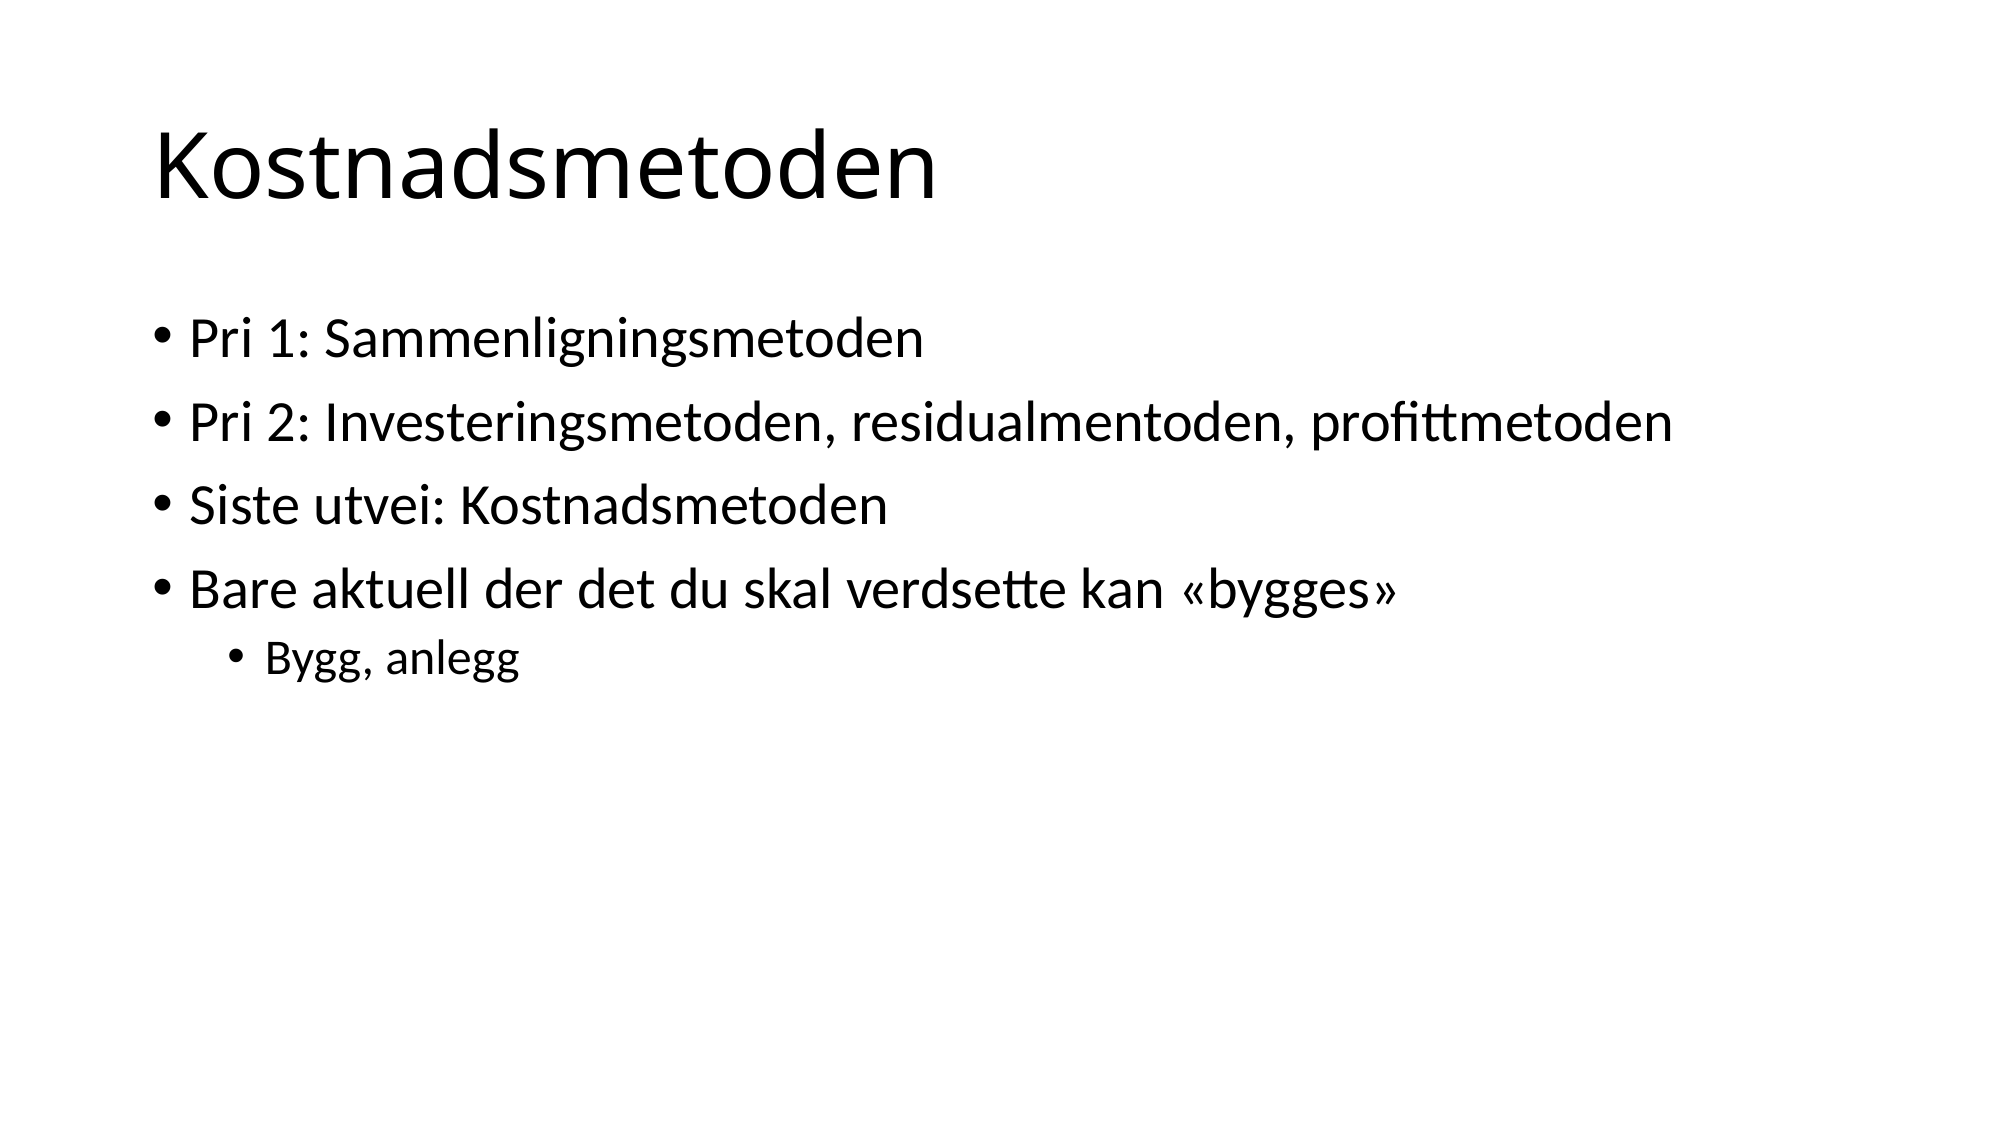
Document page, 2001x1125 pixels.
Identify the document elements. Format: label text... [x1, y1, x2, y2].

title Kostnadsmetoden [137, 59, 1863, 278]
list Pri 1: Sammenligningsmetoden Pri 2: Investeringsmetoden, residualmentoden, profittmetoden Siste utvei: Kostnadsmetoden Bare aktuell der det du skal verdsette kan «bygges» Bygg, anlegg [137, 299, 1863, 1014]
